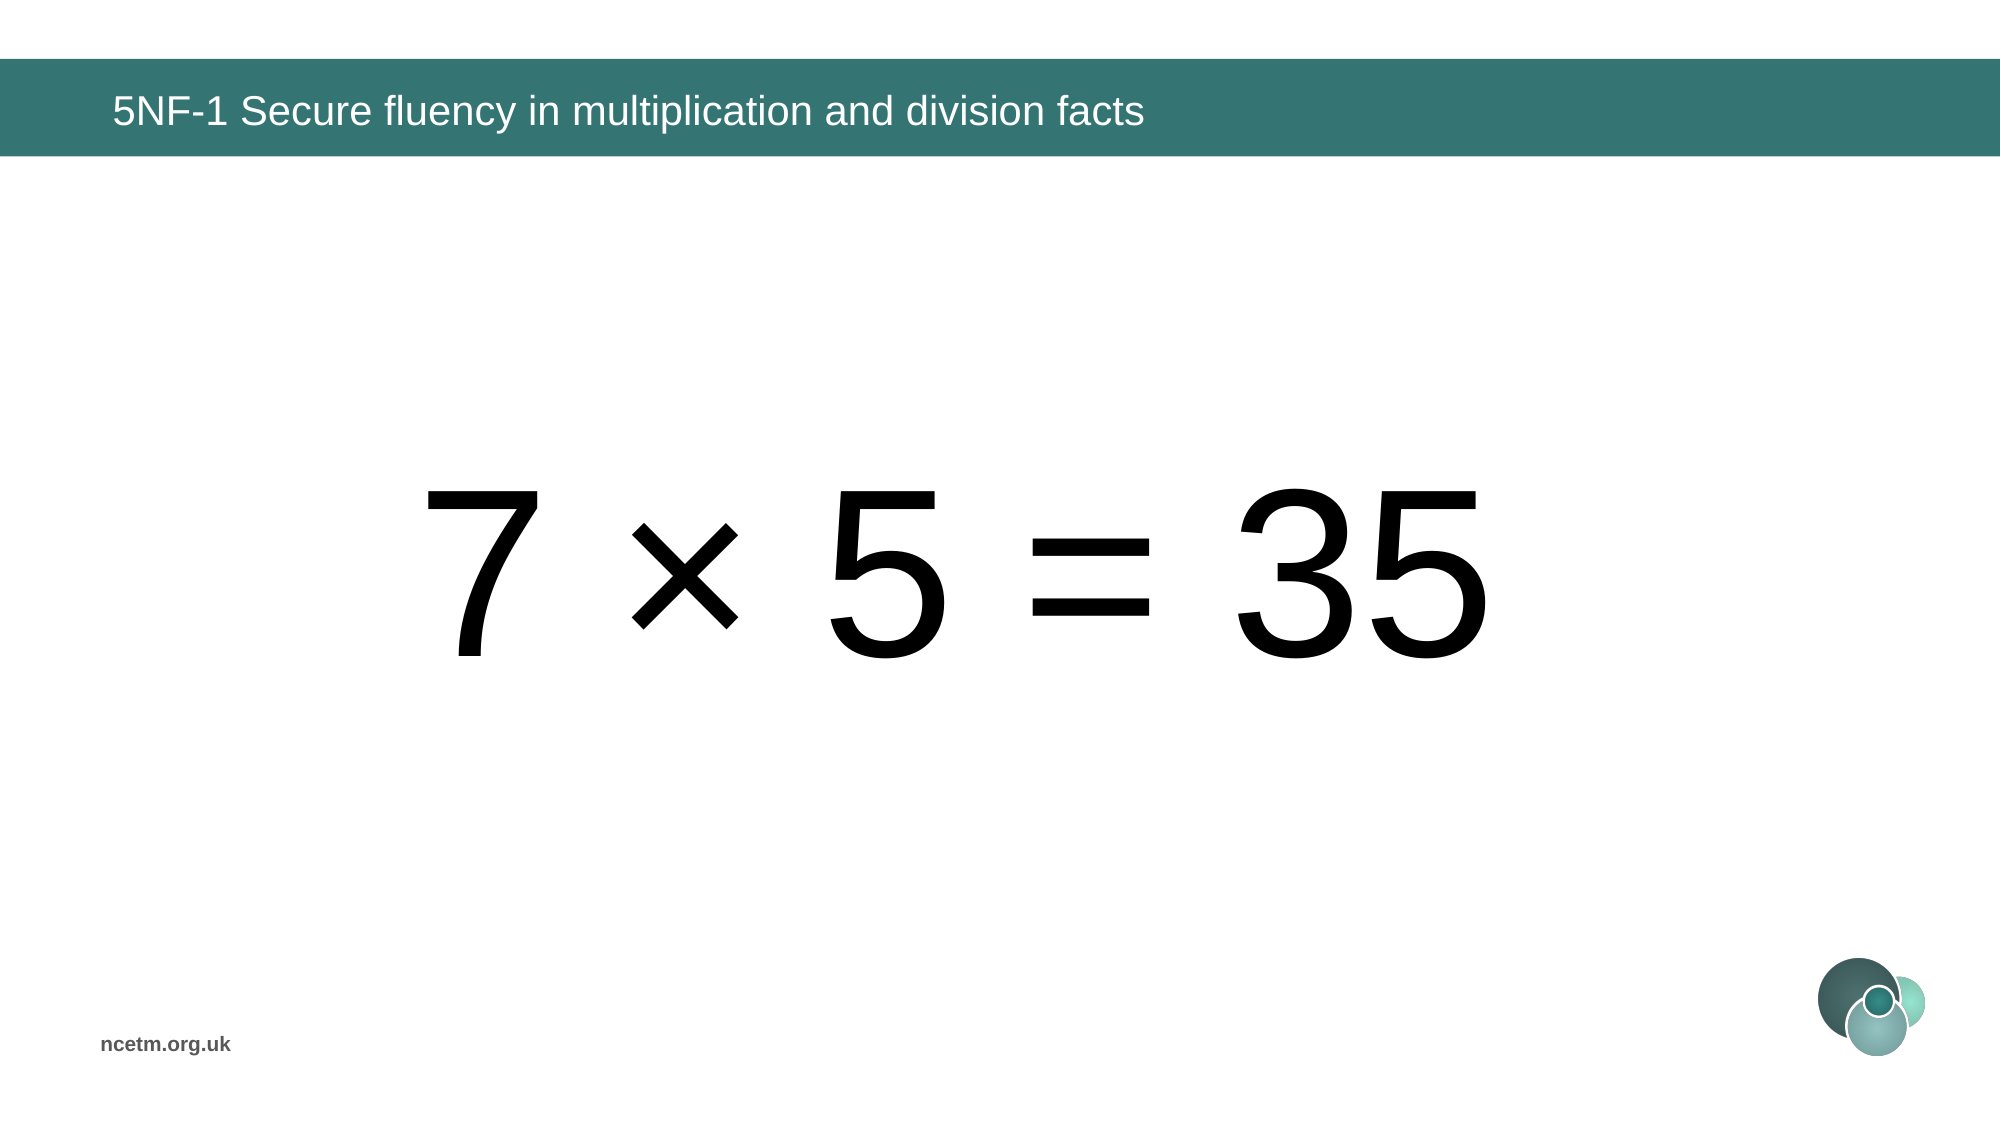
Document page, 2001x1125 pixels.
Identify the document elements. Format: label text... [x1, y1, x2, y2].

text_box 7 × 5 = [401, 409, 1214, 712]
text_box 35 [1214, 409, 1511, 712]
title 5NF-1 Secure fluency in multiplication and division facts [97, 76, 1945, 147]
picture [1818, 958, 1925, 1056]
